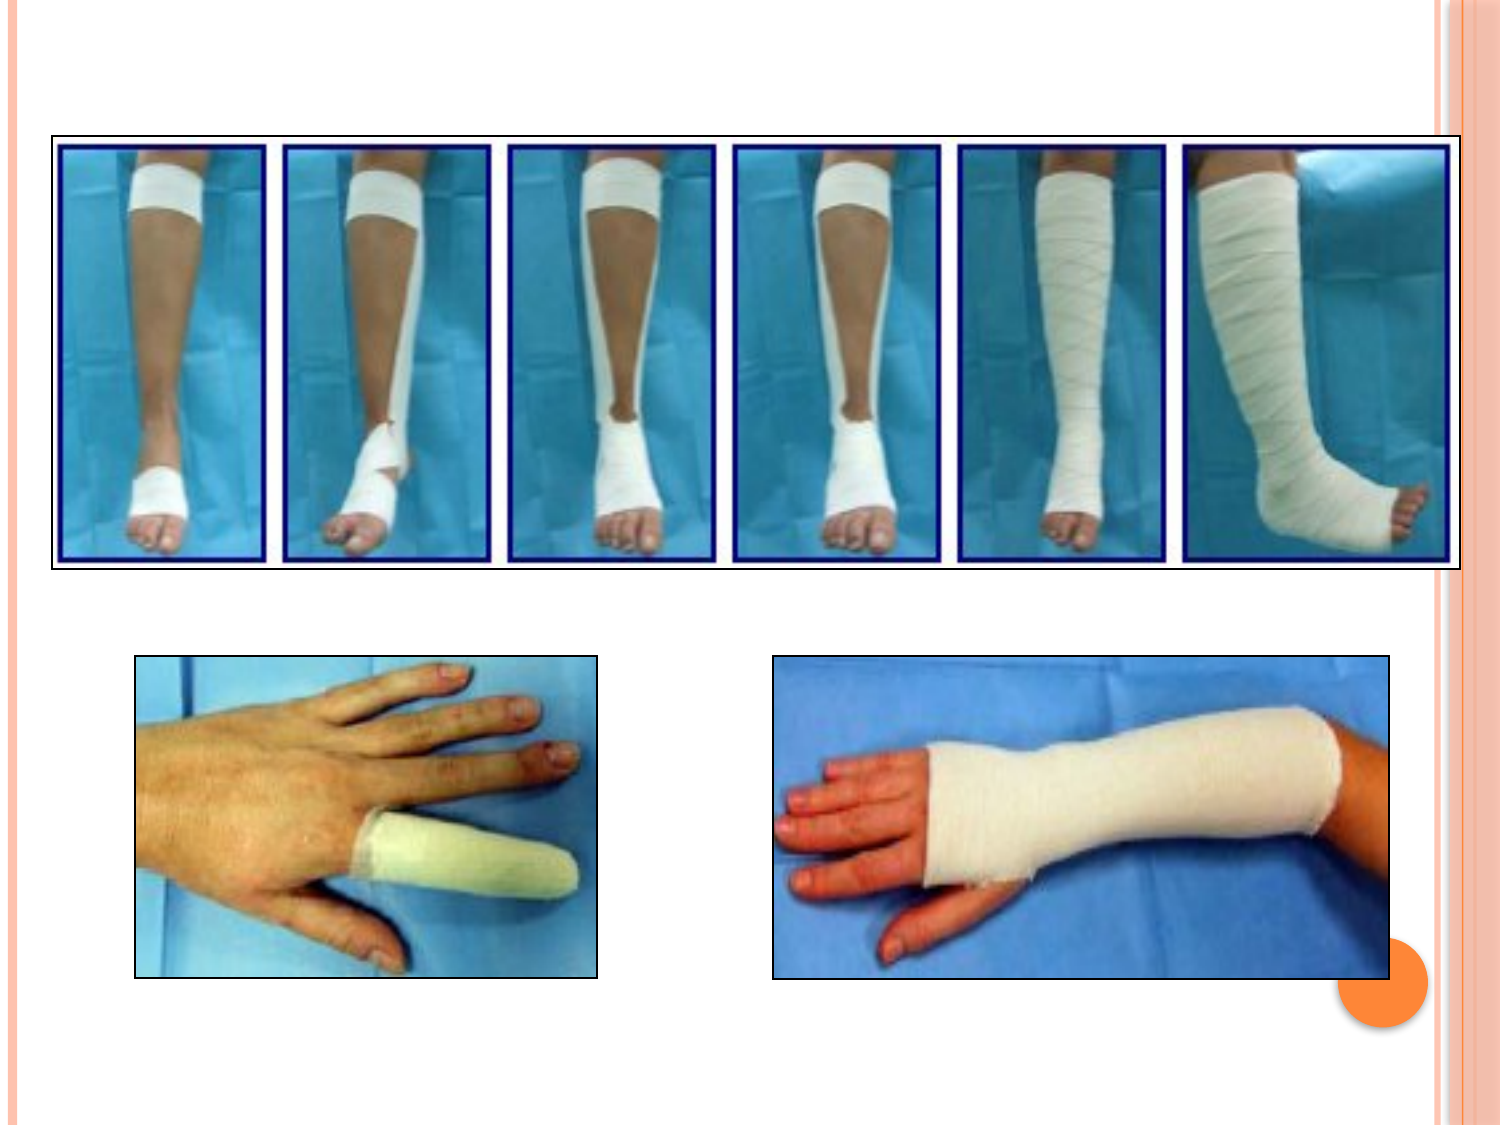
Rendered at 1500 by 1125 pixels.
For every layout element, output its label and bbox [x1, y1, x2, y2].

picture [773, 656, 1389, 979]
picture [52, 136, 1460, 569]
picture [135, 656, 597, 978]
